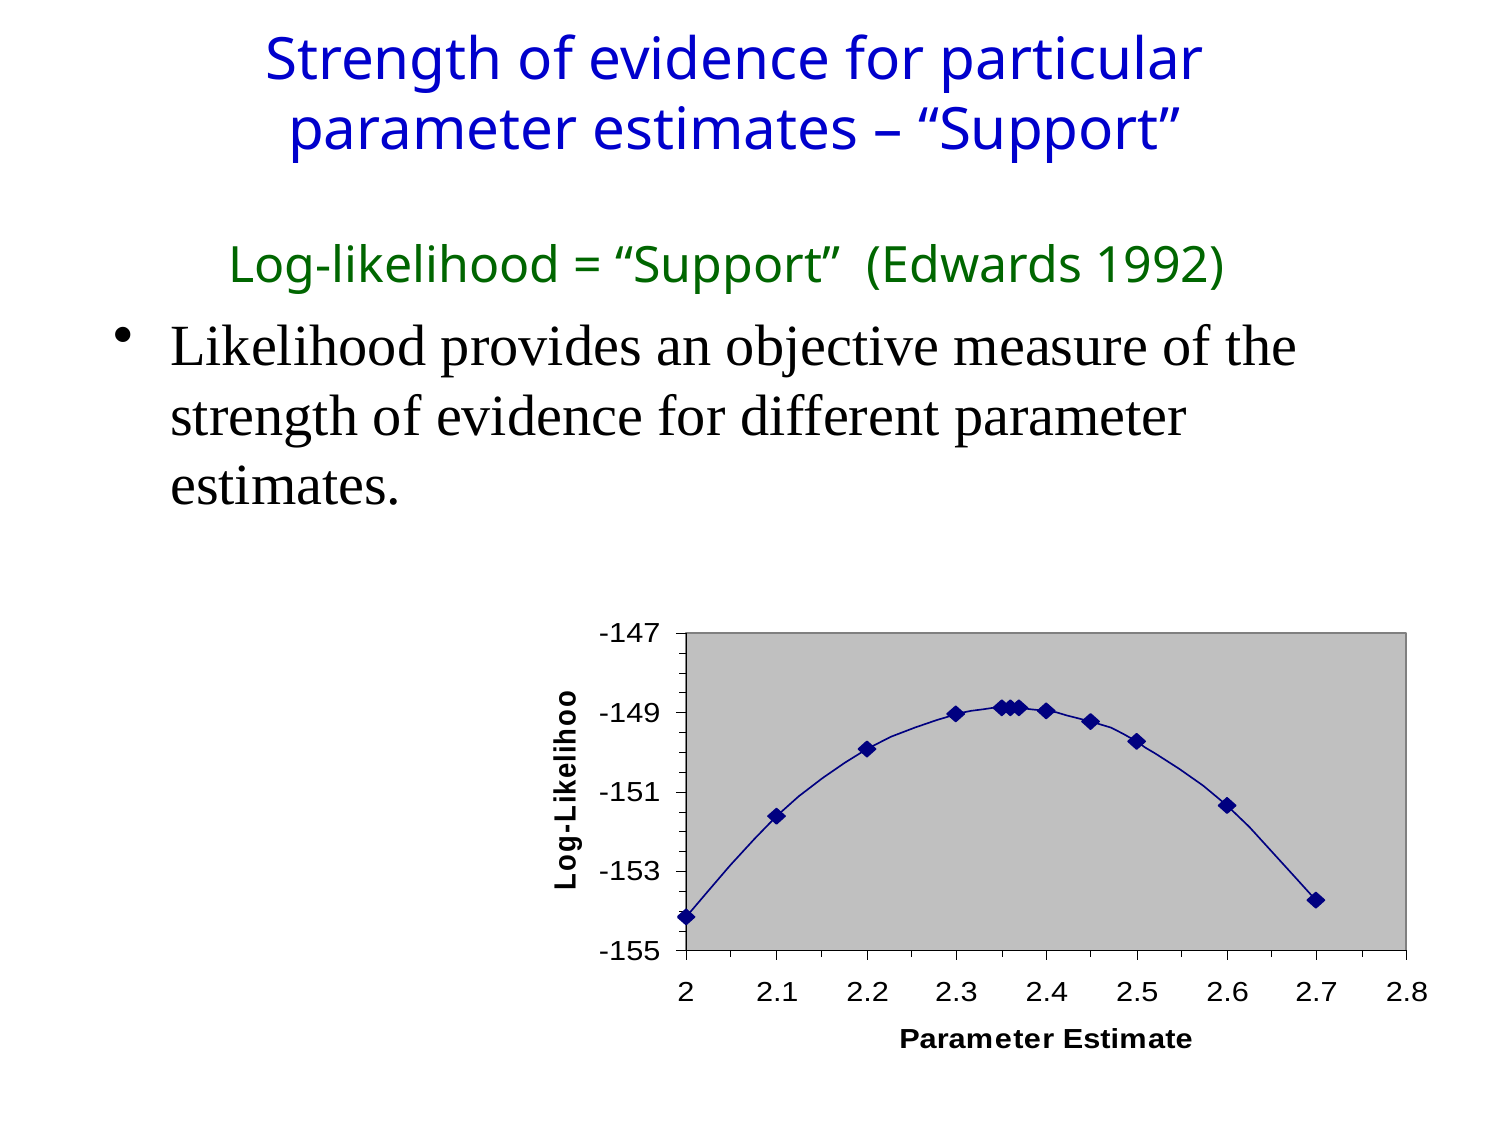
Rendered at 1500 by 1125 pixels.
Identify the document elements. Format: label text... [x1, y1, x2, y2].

list Likelihood provides an objective measure of the strength of evidence for different parameter estimates. [99, 299, 1368, 551]
title Strength of evidence for particular parameter estimates – “Support” [161, 49, 1308, 169]
text_box Log-likelihood = “Support” (Edwards 1992) [213, 224, 1240, 300]
picture [499, 574, 1472, 1101]
